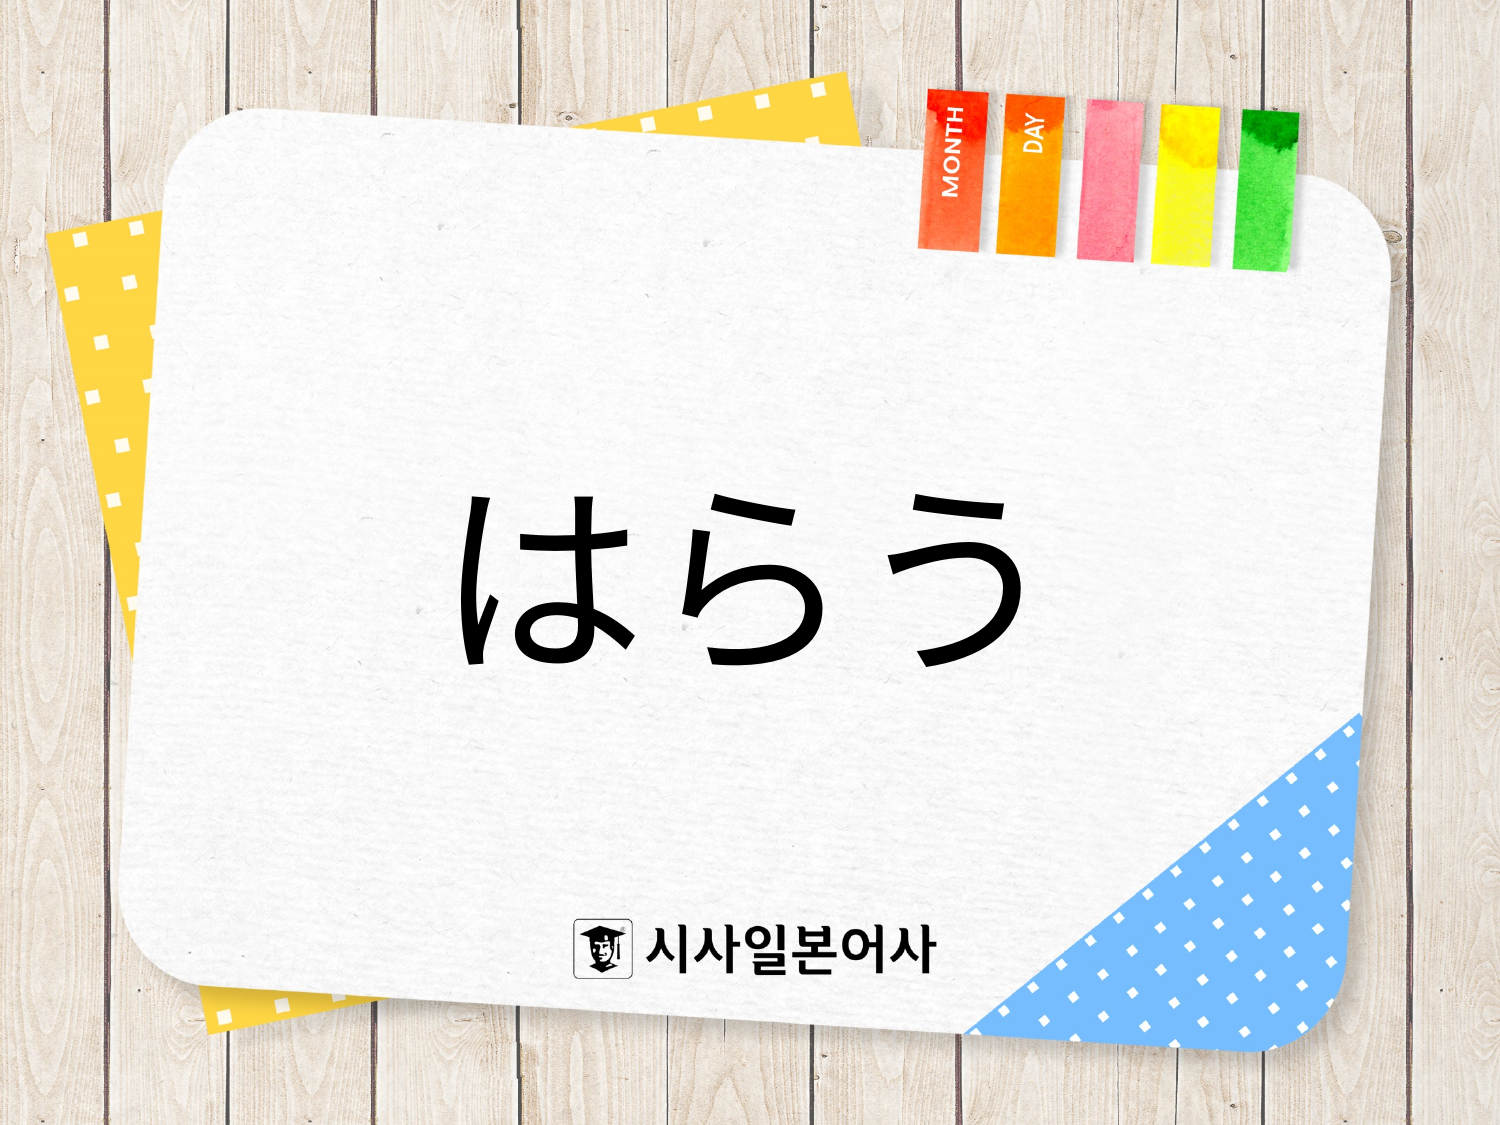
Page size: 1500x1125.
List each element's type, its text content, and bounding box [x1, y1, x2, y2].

picture [0, 0, 1500, 1125]
title はらう [75, 338, 1425, 811]
